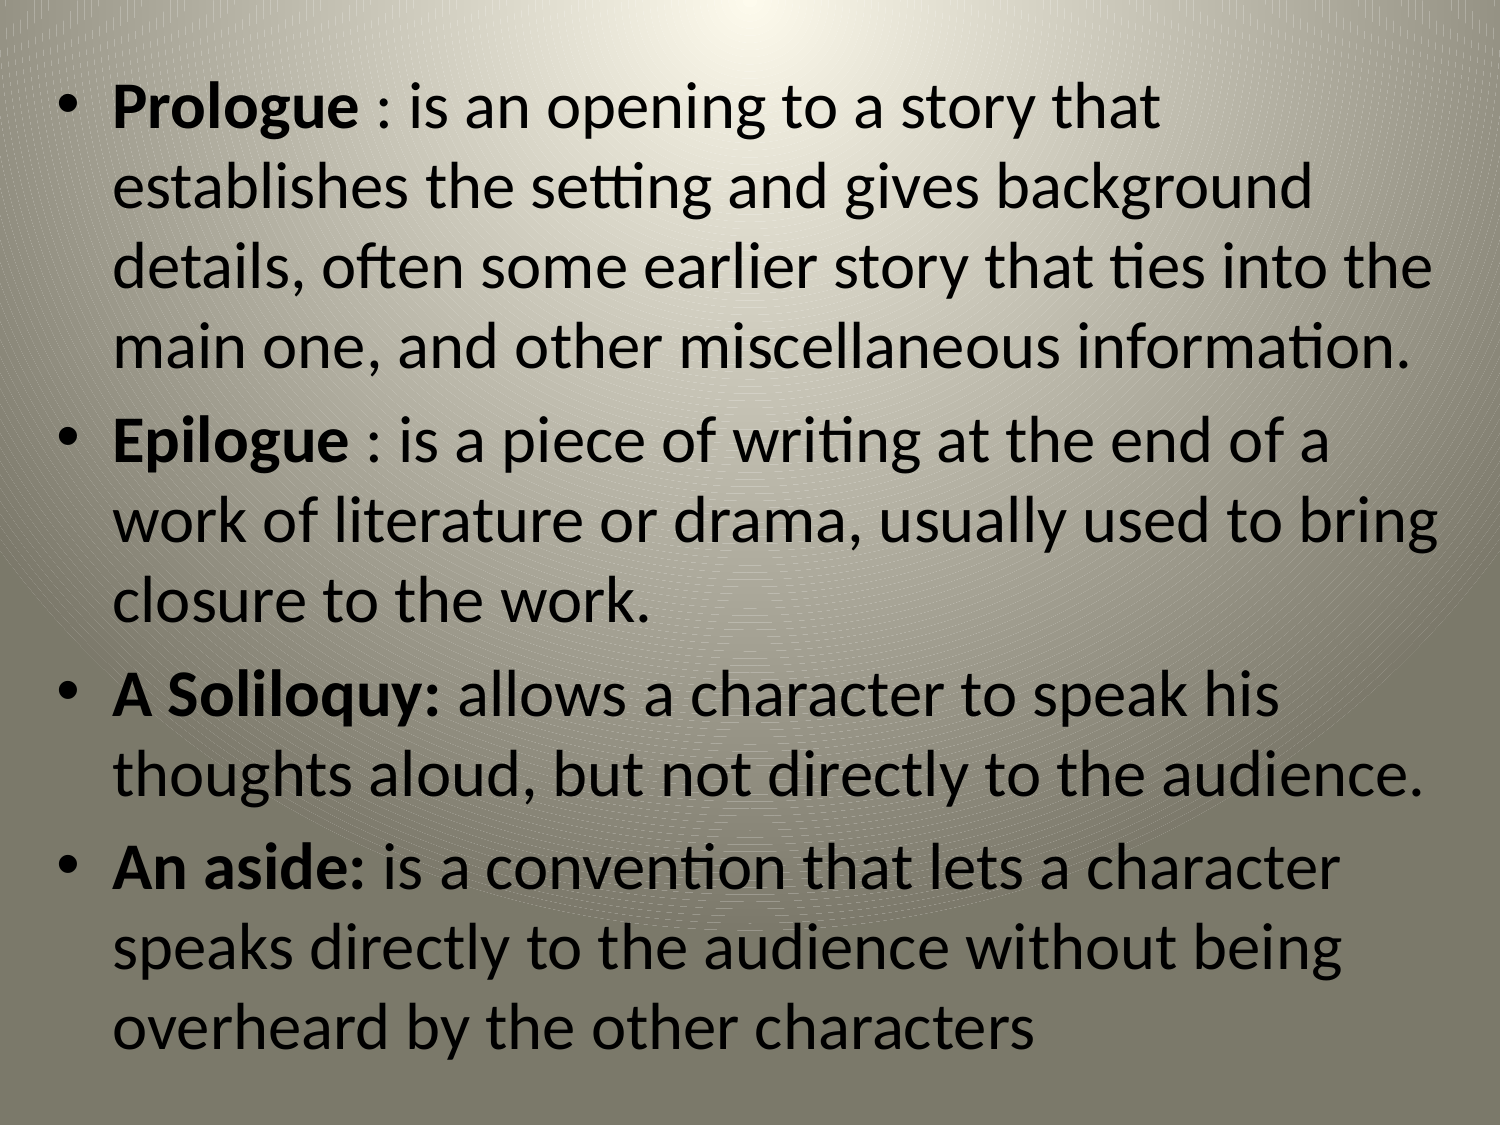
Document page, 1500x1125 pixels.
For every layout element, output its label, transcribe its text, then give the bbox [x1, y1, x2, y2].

list Prologue : is an opening to a story that establishes the setting and gives background details, often some earlier story that ties into the main one, and other miscellaneous information. Epilogue : is a piece of writing at the end of a work of literature or drama, usually used to bring closure to the work. A Soliloquy: allows a character to speak his thoughts aloud, but not directly to the audience. An aside: is a convention that lets a character speaks directly to the audience without being overheard by the other characters [41, 54, 1459, 1094]
